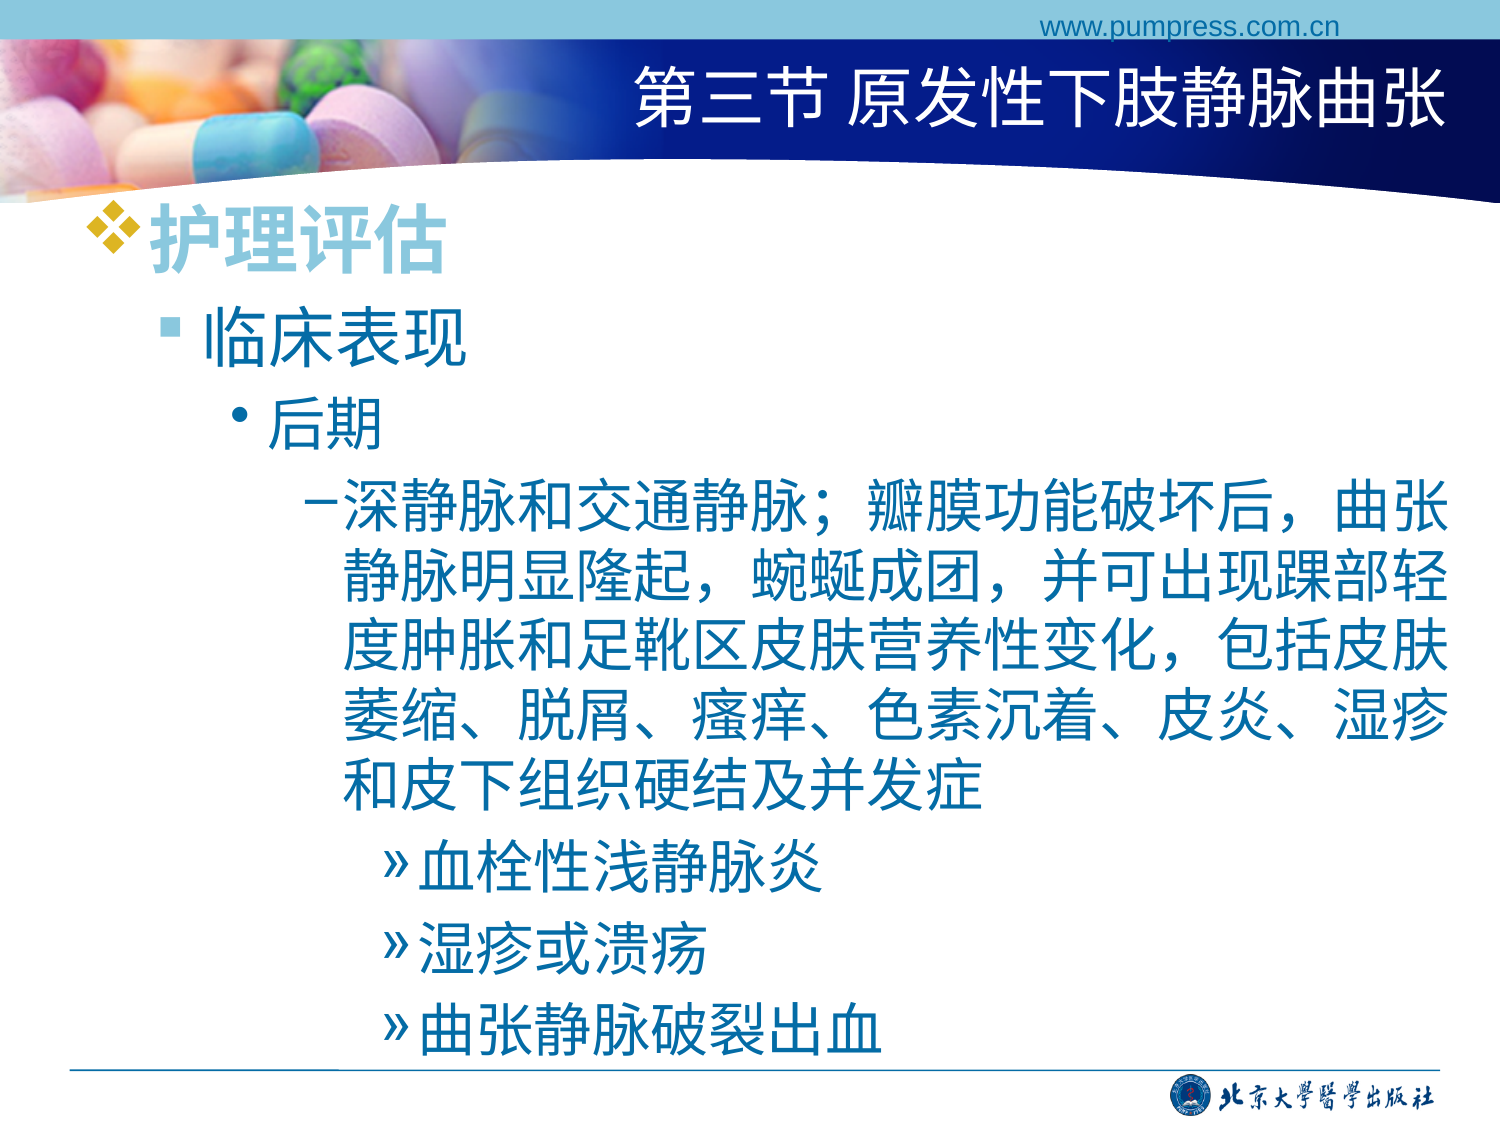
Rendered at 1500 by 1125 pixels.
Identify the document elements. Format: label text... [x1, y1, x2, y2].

picture [1170, 1074, 1436, 1118]
slide_number www.pumpress.com.cn [1025, 0, 1463, 38]
picture [0, 40, 1500, 203]
title 第三节 原发性下肢静脉曲张 [137, 49, 1463, 143]
list 护理评估 临床表现 后期 深静脉和交通静脉；瓣膜功能破坏后，曲张静脉明显隆起，蜿蜒成团，并可出现踝部轻度肿胀和足靴区皮肤营养性变化，包括皮肤萎缩、脱屑、瘙痒、色素沉着、皮炎、湿疹和皮下组织硬结及并发症 血栓性浅静脉炎 湿疹或溃疡 曲张静脉破裂出血 [64, 184, 1478, 985]
